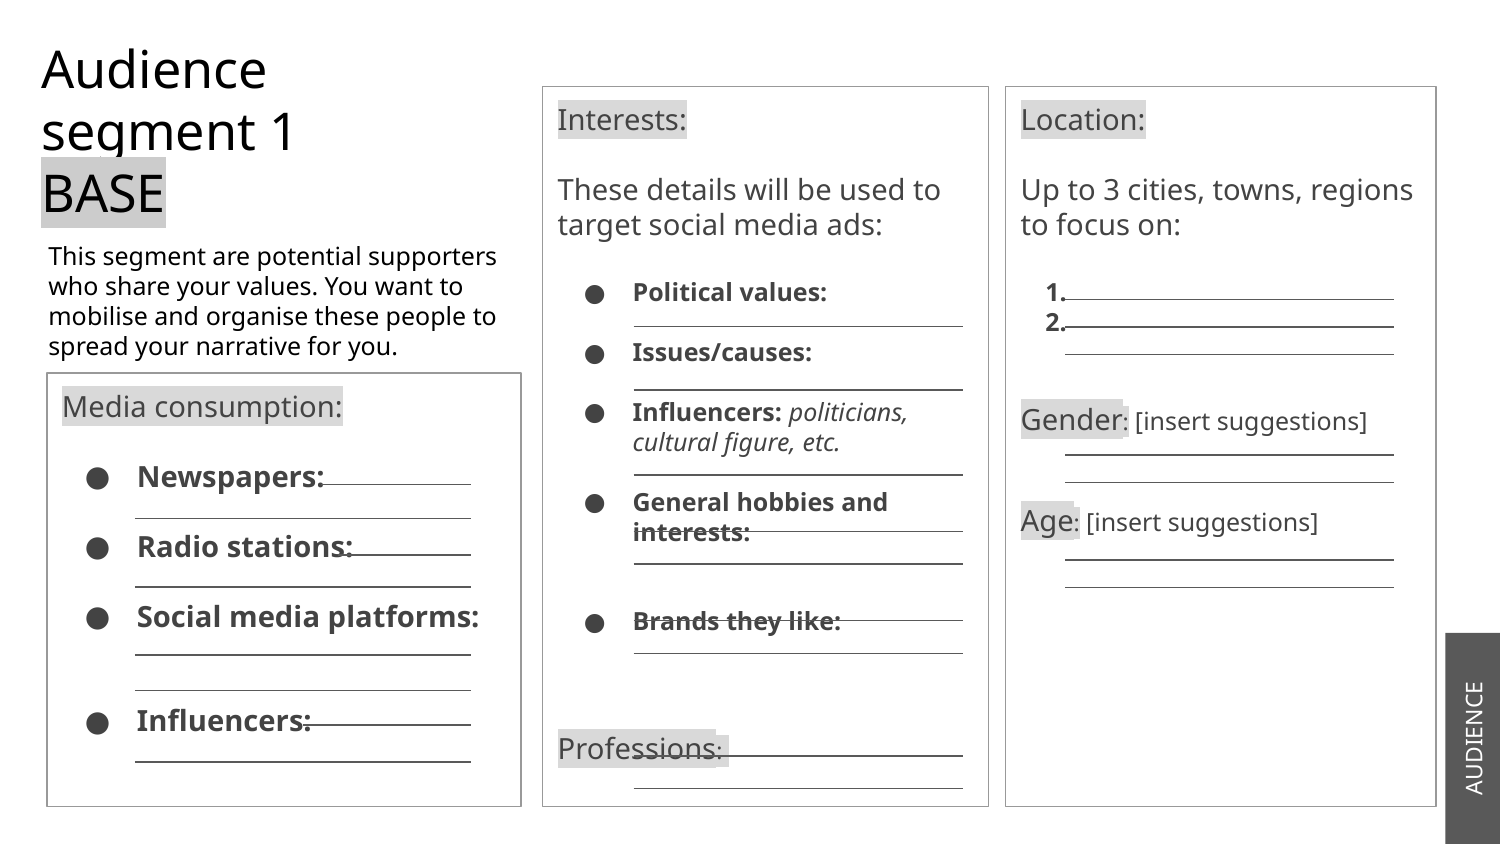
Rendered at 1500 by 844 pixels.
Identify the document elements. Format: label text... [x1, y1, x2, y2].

text_box Media consumption: Newspapers: Radio stations: Social media platforms: Influencers: [46, 373, 522, 807]
subtitle Audience segment 1 BASE [26, 20, 559, 151]
text_box Interests: These details will be used to target social media ads: Political values: Issues/causes: Influencers: politicians, cultural figure, etc. General hobbies and interests: Brands they like: Professions: [542, 86, 989, 807]
text_box Location: Up to 3 cities, towns, regions to focus on: Gender: [insert suggestions] Age: [insert suggestions] [1005, 86, 1436, 807]
text_box This segment are potential supporters who share your values. You want to mobilise and organise these people to spread your narrative for you. [33, 225, 522, 374]
text_box AUDIENCE [1445, 632, 1500, 844]
